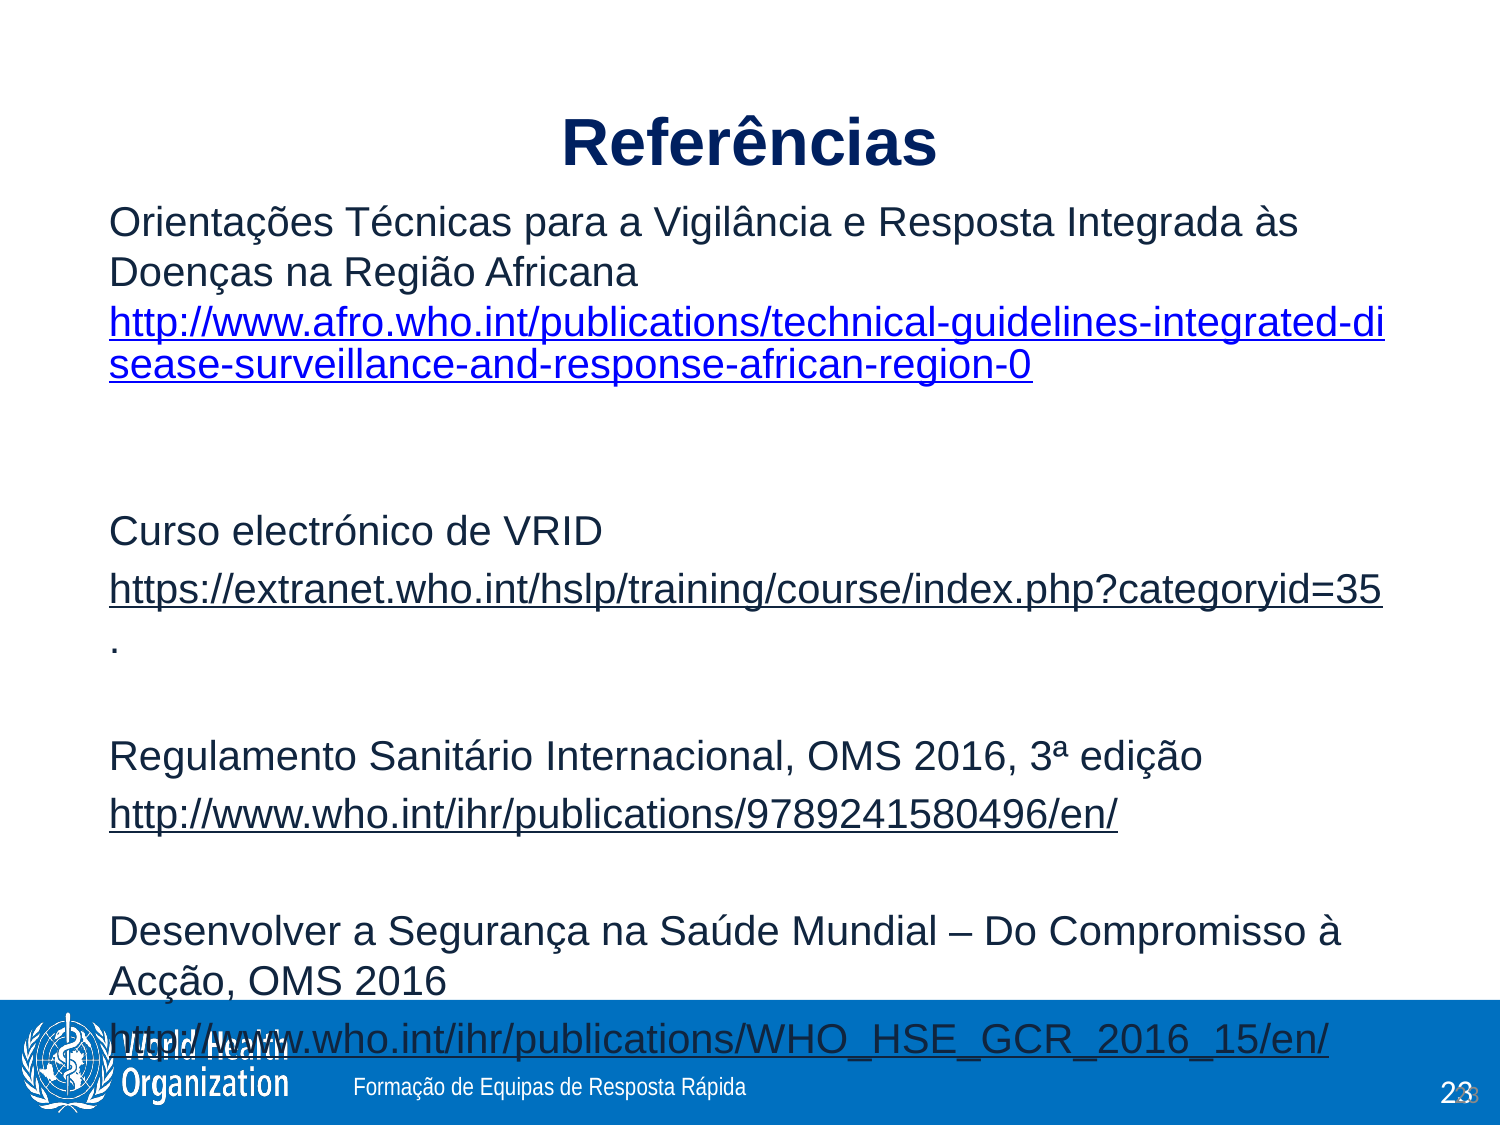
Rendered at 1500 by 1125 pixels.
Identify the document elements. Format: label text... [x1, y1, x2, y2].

picture [21, 1012, 288, 1113]
list Orientações Técnicas para a Vigilância e Resposta Integrada às Doenças na Região Africana http://www.afro.who.int/publications/technical-guidelines-integrated-disease-surveillance-and-response-african-region-0 Curso electrónico de VRID https://extranet.who.int/hslp/training/course/index.php?categoryid=35. Regulamento Sanitário Internacional, OMS 2016, 3ª edição http://www.who.int/ihr/publications/9789241580496/en/ Desenvolver a Segurança na Saúde Mundial – Do Compromisso à Acção, OMS 2016 http://www.who.int/ihr/publications/WHO_HSE_GCR_2016_15/en/ [93, 187, 1407, 977]
title Referências [75, 45, 1425, 233]
slide_number 23 [1394, 1063, 1495, 1124]
